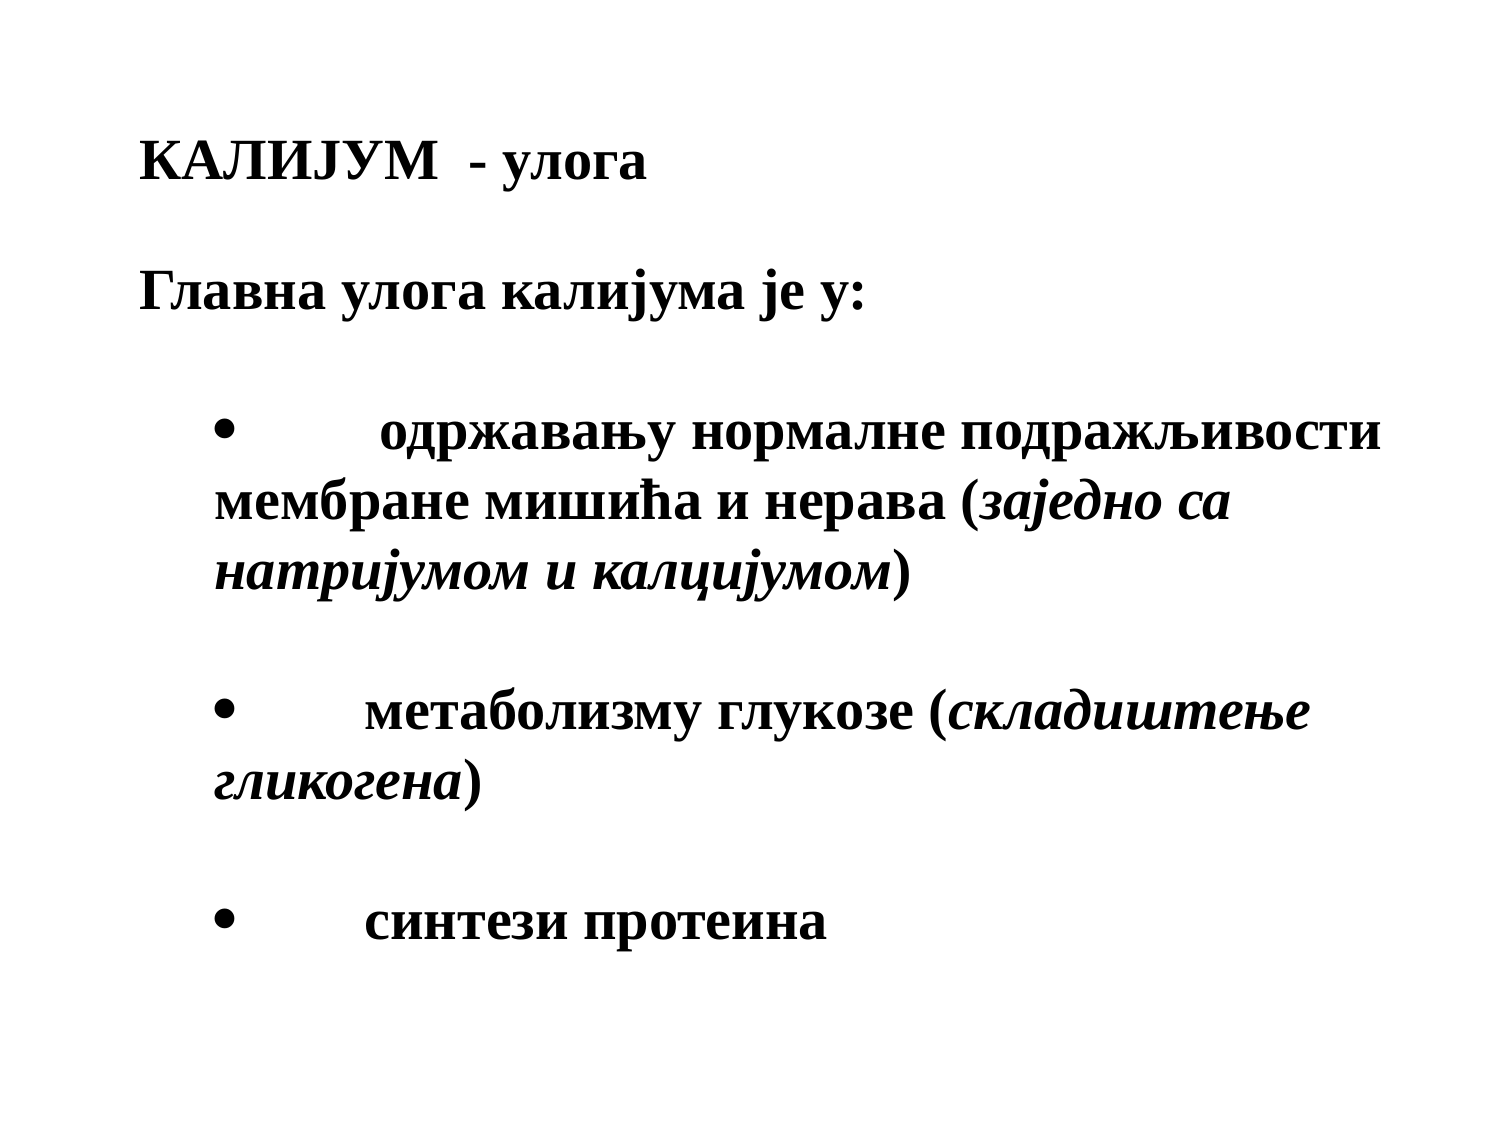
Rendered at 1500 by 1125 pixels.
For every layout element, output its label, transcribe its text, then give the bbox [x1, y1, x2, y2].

text_box КАЛИЈУМ - улога Главна улога калијума је у: · одржавању нормалне подражљивости мембране мишића и нерава (заједно са натријумом и калцијумом) · метаболизму глукозе (складиштење гликогена) · синтези протеина [125, 113, 1450, 959]
